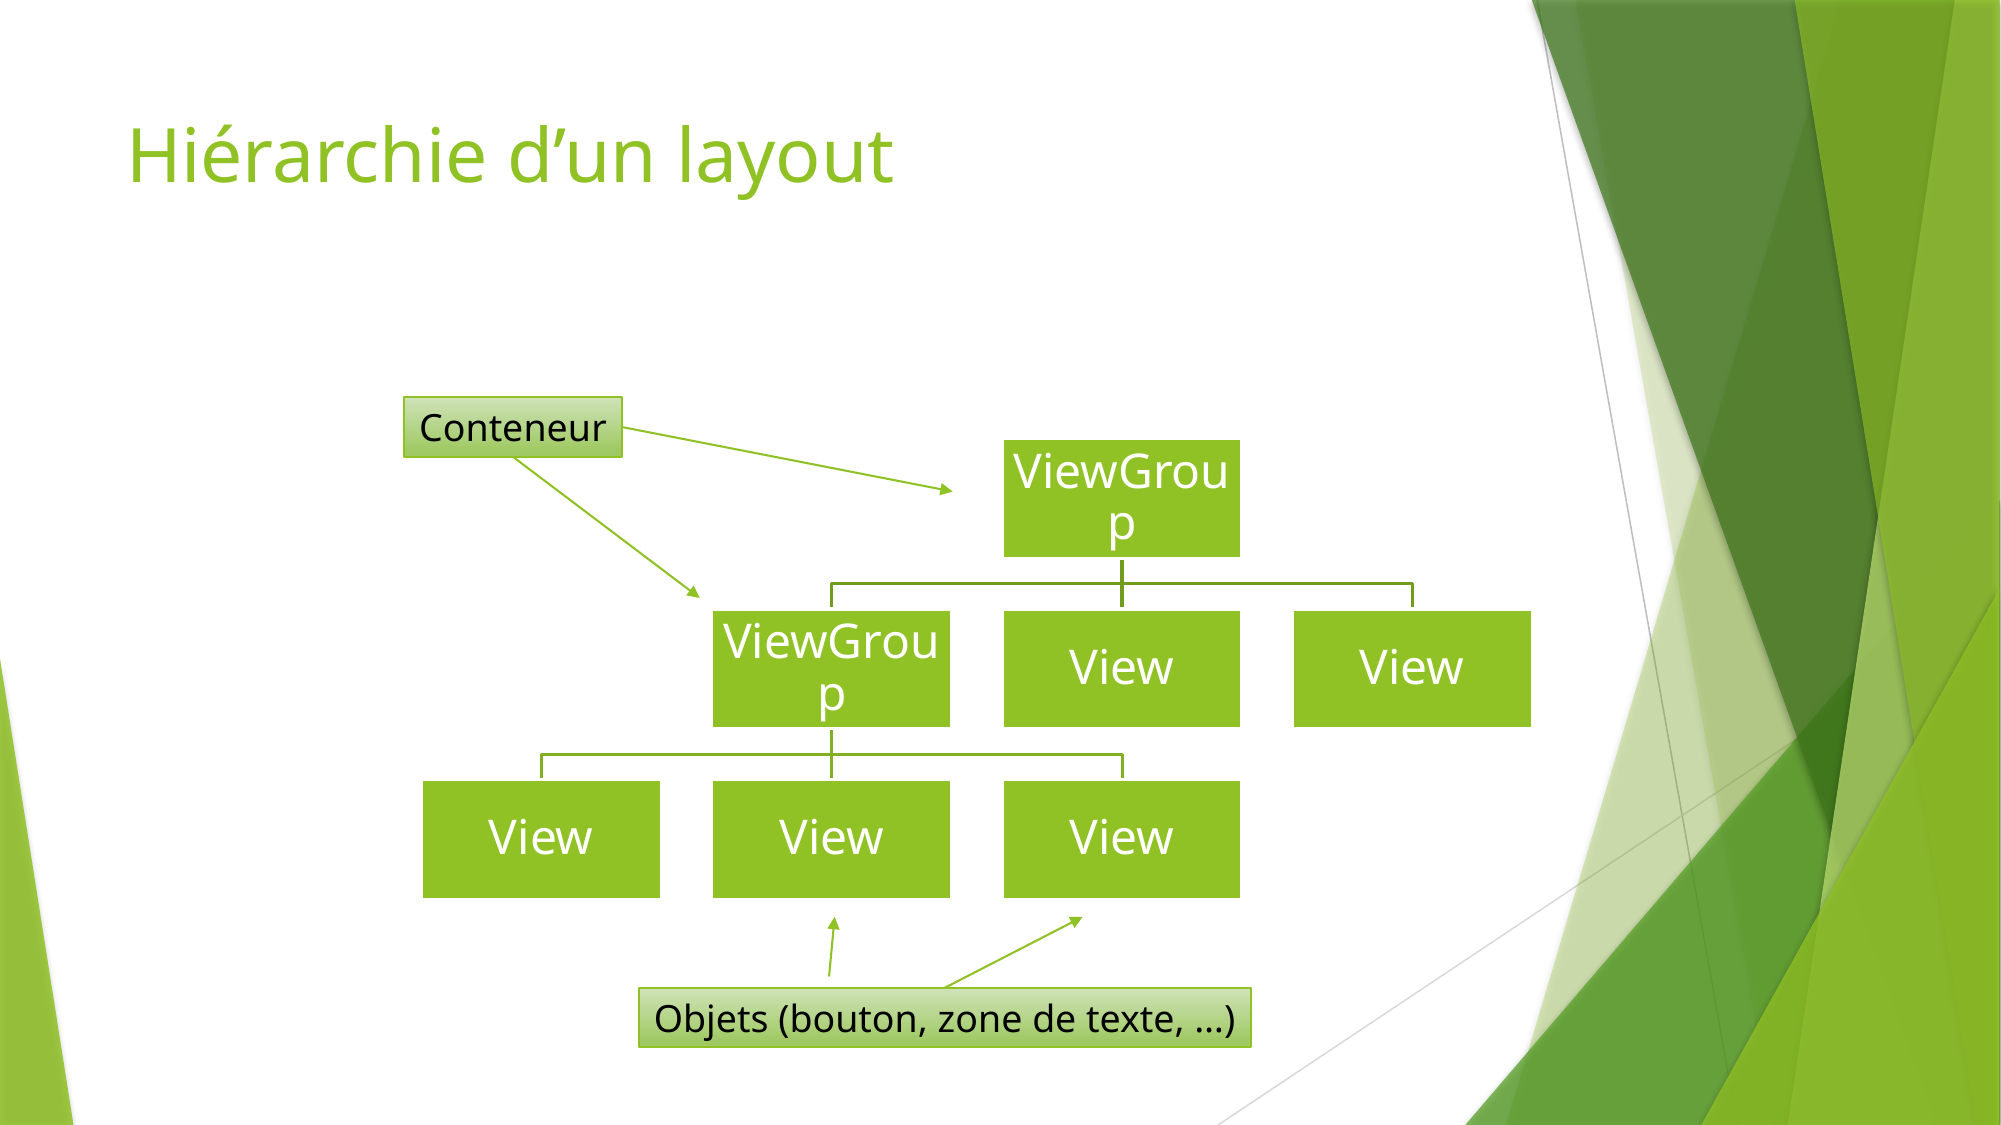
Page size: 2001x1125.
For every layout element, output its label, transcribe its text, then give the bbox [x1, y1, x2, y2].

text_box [609, 426, 954, 493]
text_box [512, 457, 701, 599]
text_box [828, 916, 836, 977]
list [420, 380, 1534, 958]
text_box Objets (bouton, zone de texte, …) [638, 987, 1252, 1048]
text_box Conteneur [403, 396, 415, 458]
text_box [944, 916, 1084, 989]
title Hiérarchie d’un layout [111, 99, 1522, 317]
